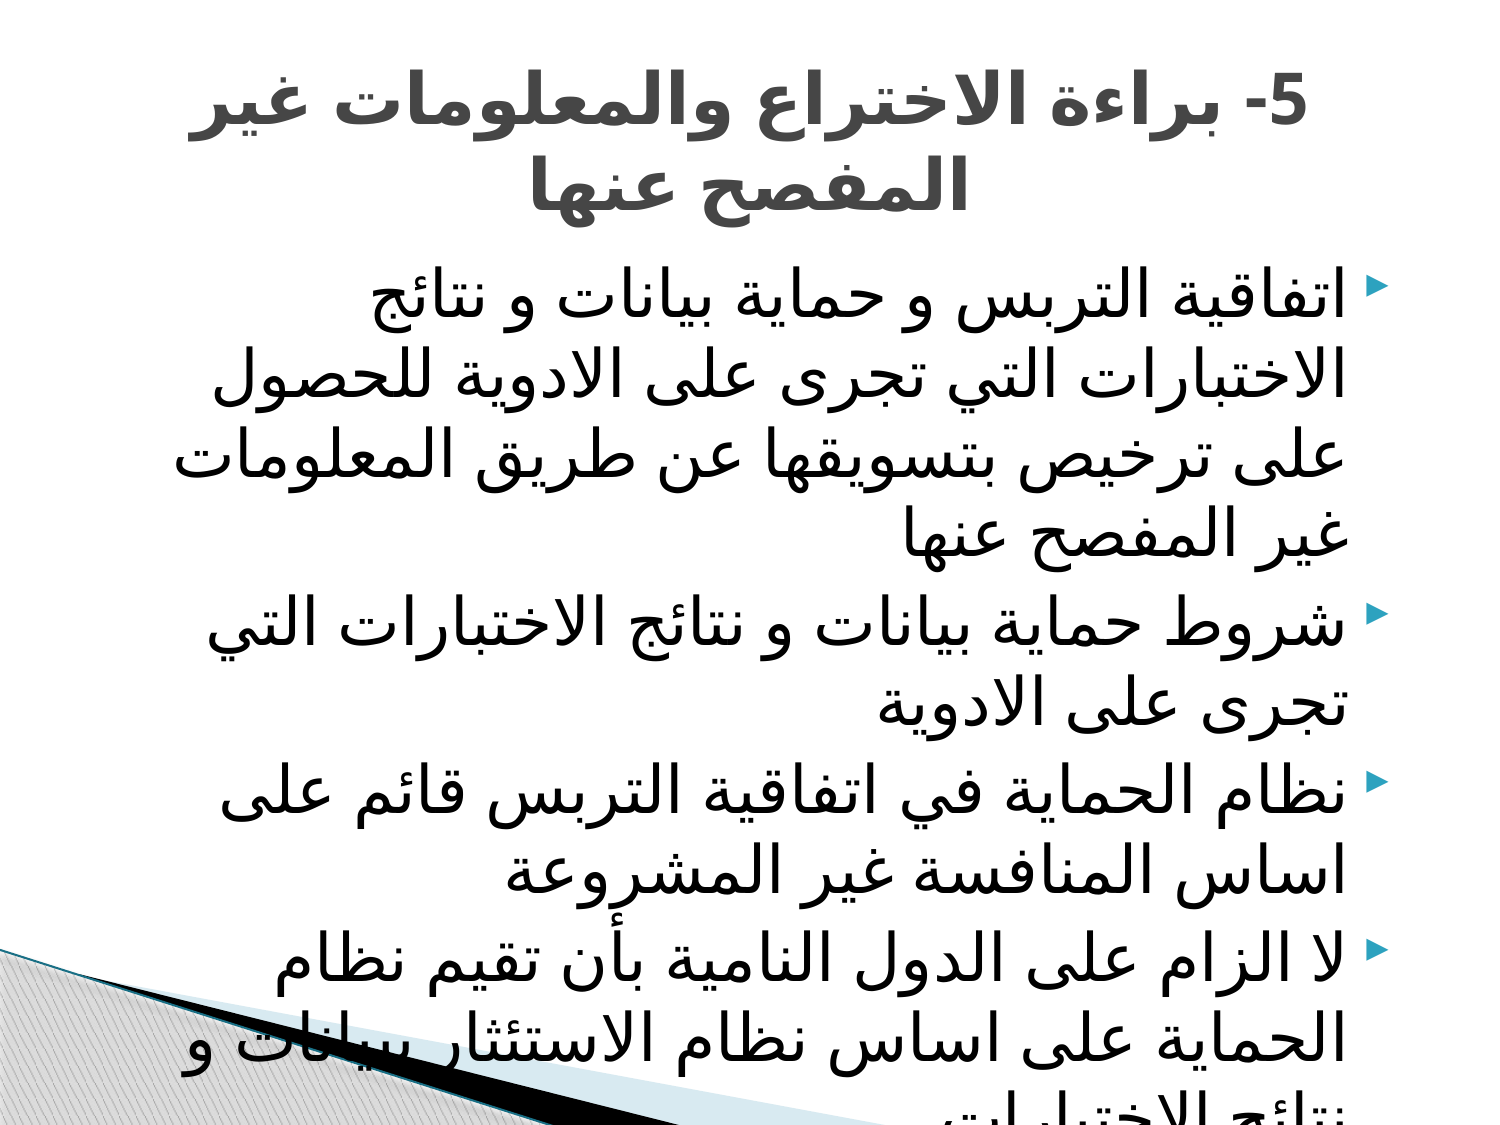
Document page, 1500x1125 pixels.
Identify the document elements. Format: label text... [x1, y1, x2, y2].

title 5- براءة الاختراع والمعلومات غير المفصح عنها [75, 45, 1425, 233]
list اتفاقية التربس و حماية بيانات و نتائج الاختبارات التي تجرى على الادوية للحصول على ترخيص بتسويقها عن طريق المعلومات غير المفصح عنها شروط حماية بيانات و نتائج الاختبارات التي تجرى على الادوية نظام الحماية في اتفاقية التربس قائم على اساس المنافسة غير المشروعة لا الزام على الدول النامية بأن تقيم نظام الحماية على اساس نظام الاستئثار ببيانات و نتائج الاختبارات [75, 243, 1425, 986]
